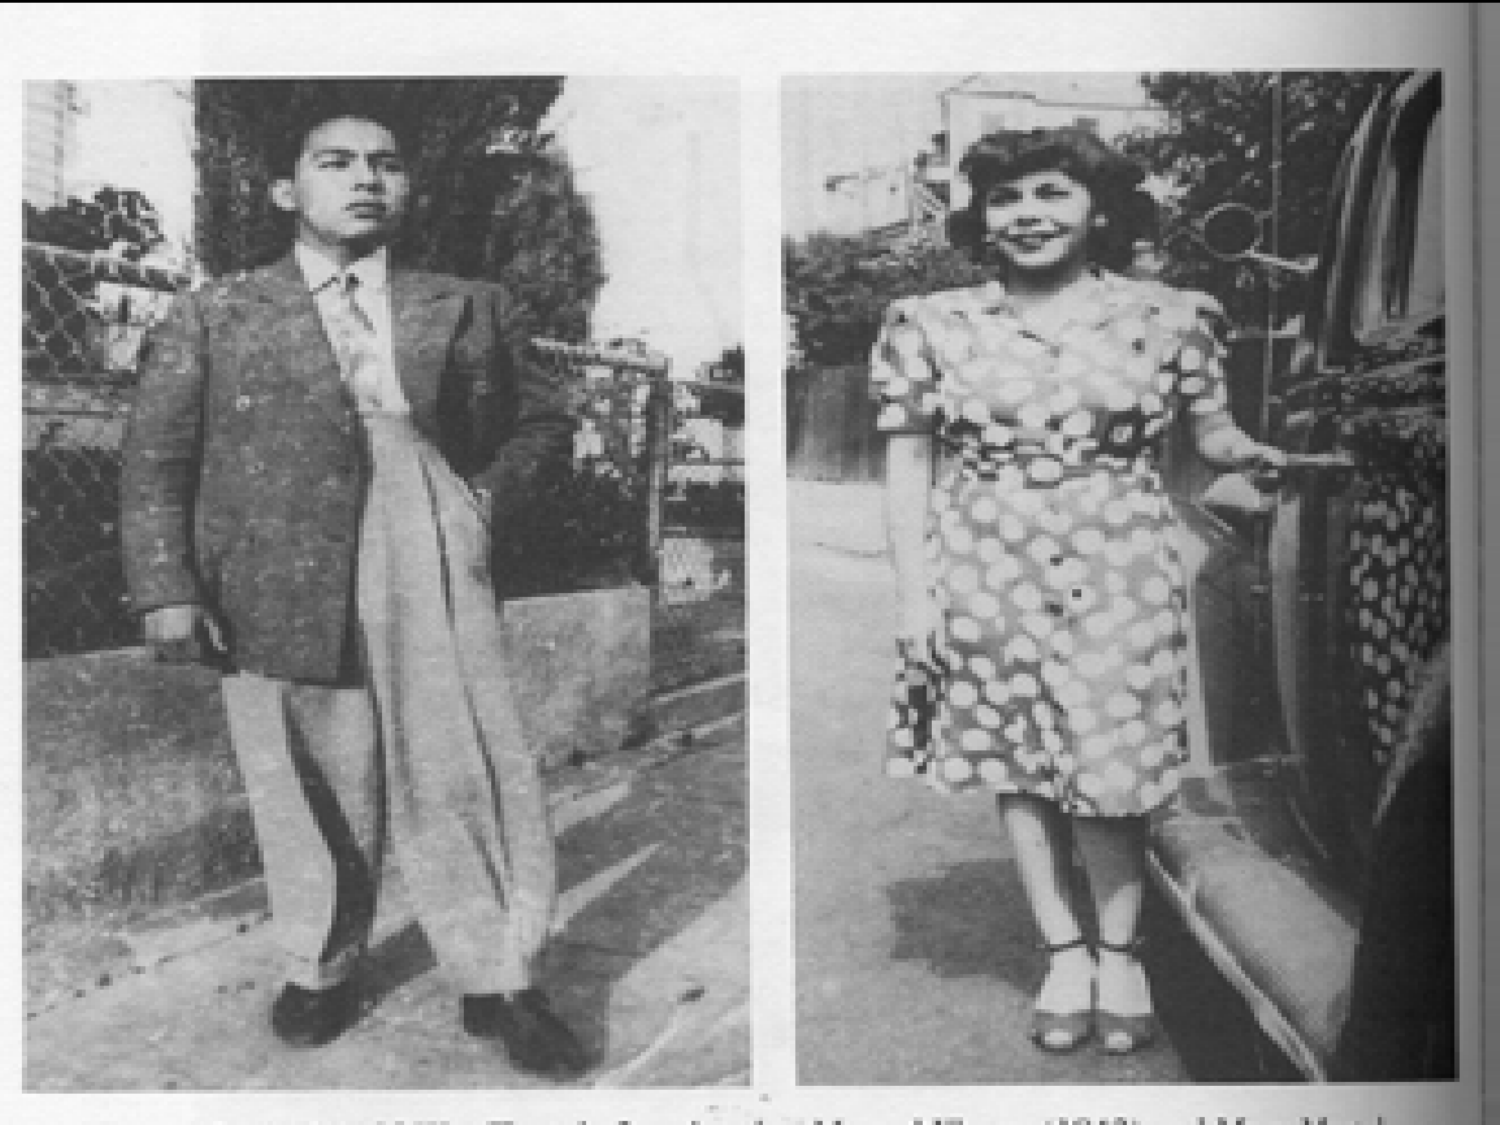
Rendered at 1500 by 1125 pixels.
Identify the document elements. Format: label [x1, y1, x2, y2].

list [0, 0, 1500, 1125]
